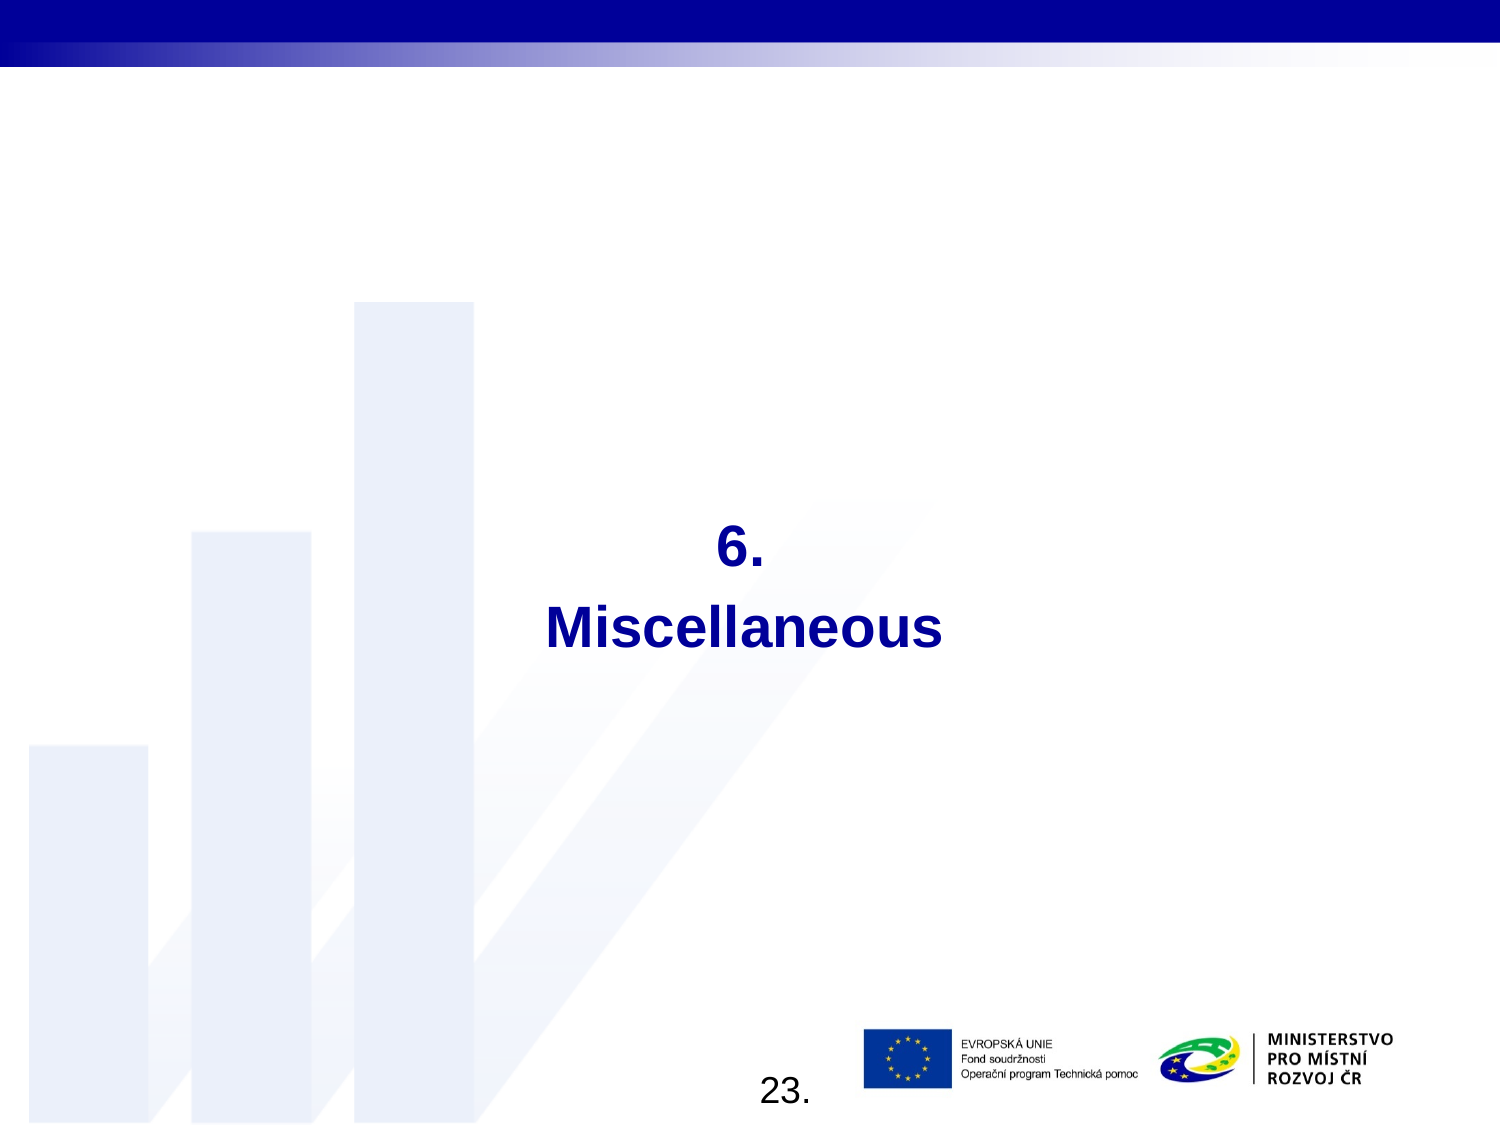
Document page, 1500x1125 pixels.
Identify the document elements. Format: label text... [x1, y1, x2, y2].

picture [29, 302, 1412, 1125]
list 6. Miscellaneous [64, 255, 1425, 1012]
text_box 23. [744, 1059, 828, 1119]
